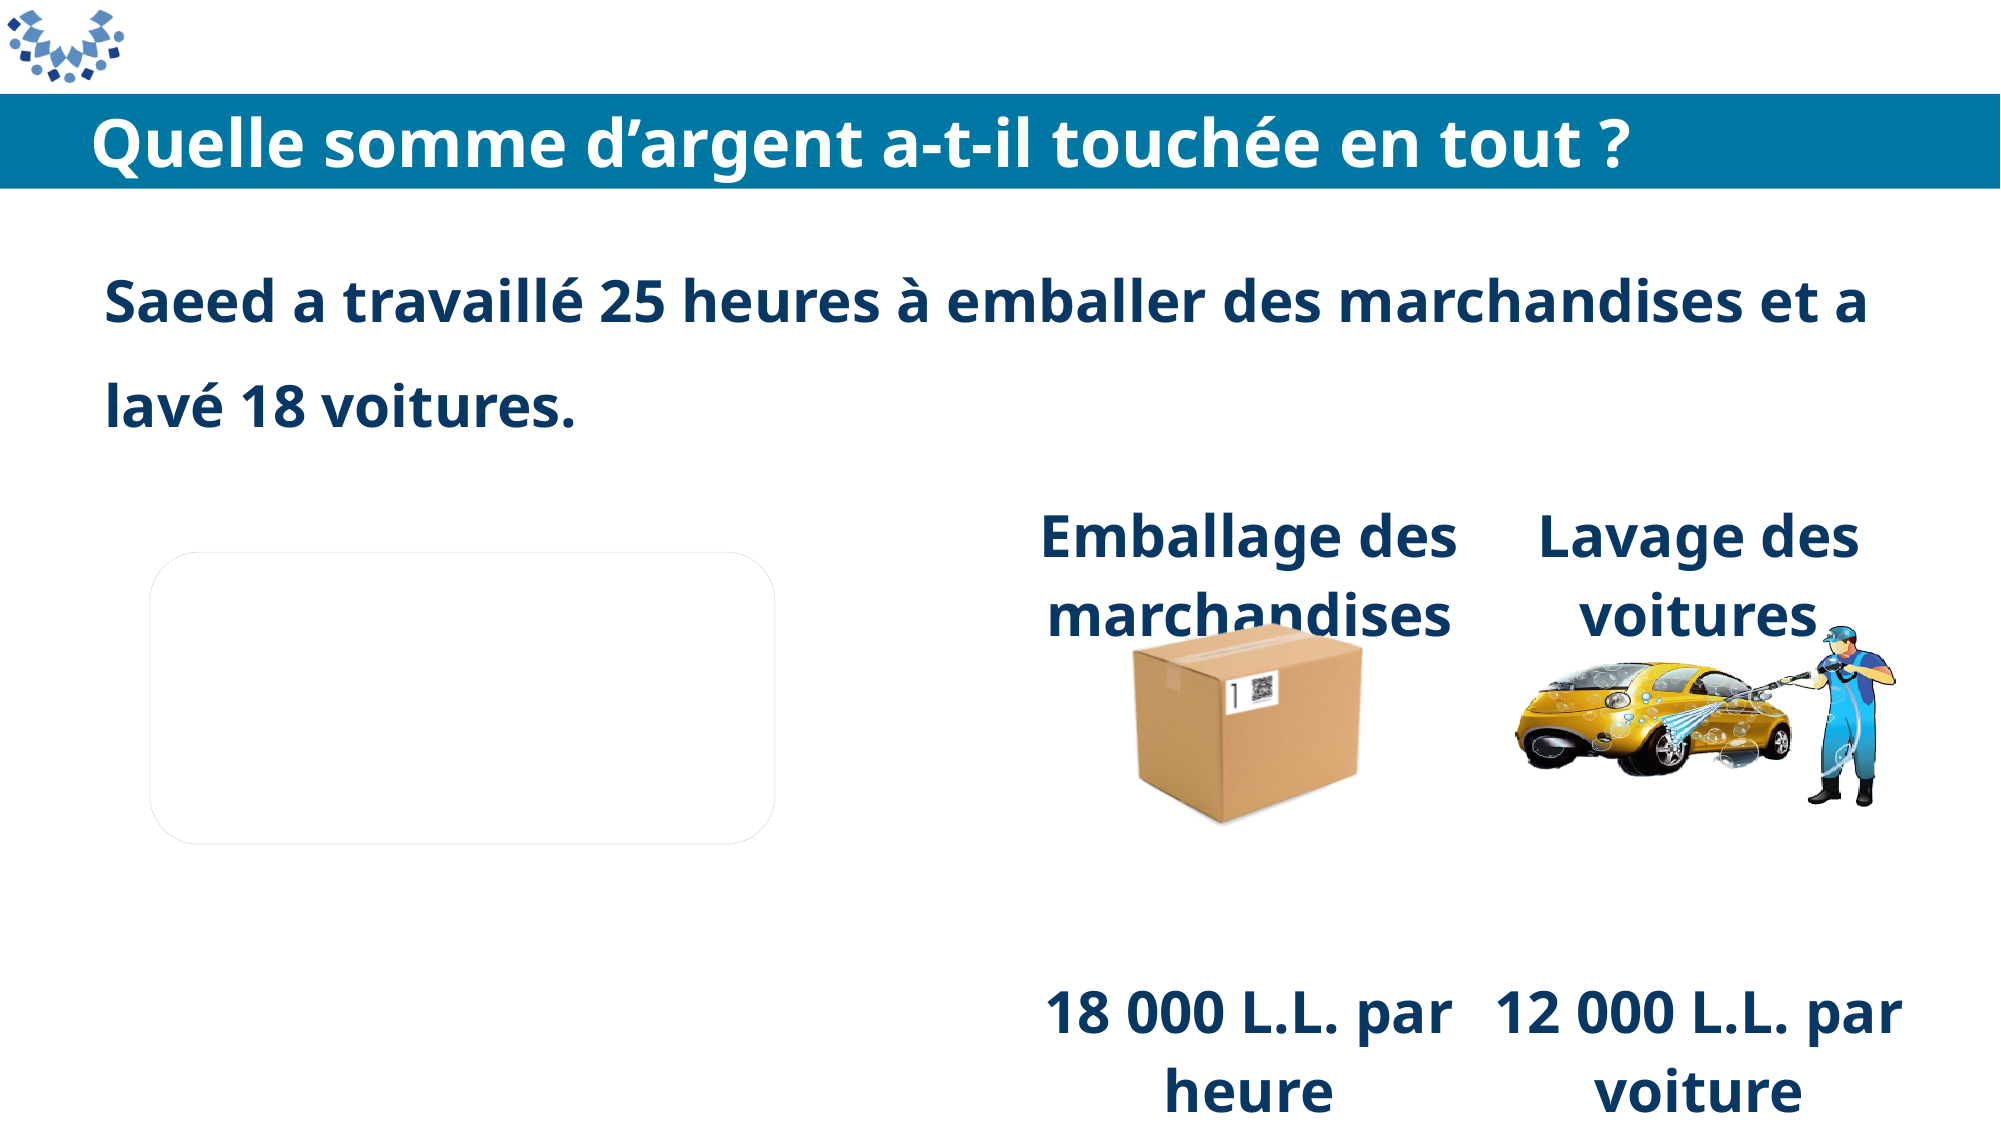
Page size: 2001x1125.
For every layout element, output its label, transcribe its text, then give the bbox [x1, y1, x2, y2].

table_header Emballage des marchandises 18 000 L.L. par heure [1024, 495, 1474, 1055]
text_box Saeed a travaillé 25 heures à emballer des marchandises et a lavé 18 voitures. [89, 221, 1959, 447]
picture [1473, 618, 1903, 812]
table_header Lavage des voitures 12 000 L.L. par voiture [1474, 495, 1924, 1055]
picture [1120, 613, 1379, 828]
text_box Quelle somme d’argent a-t-il touchée en tout ? [0, 93, 2000, 189]
picture [0, 10, 129, 87]
